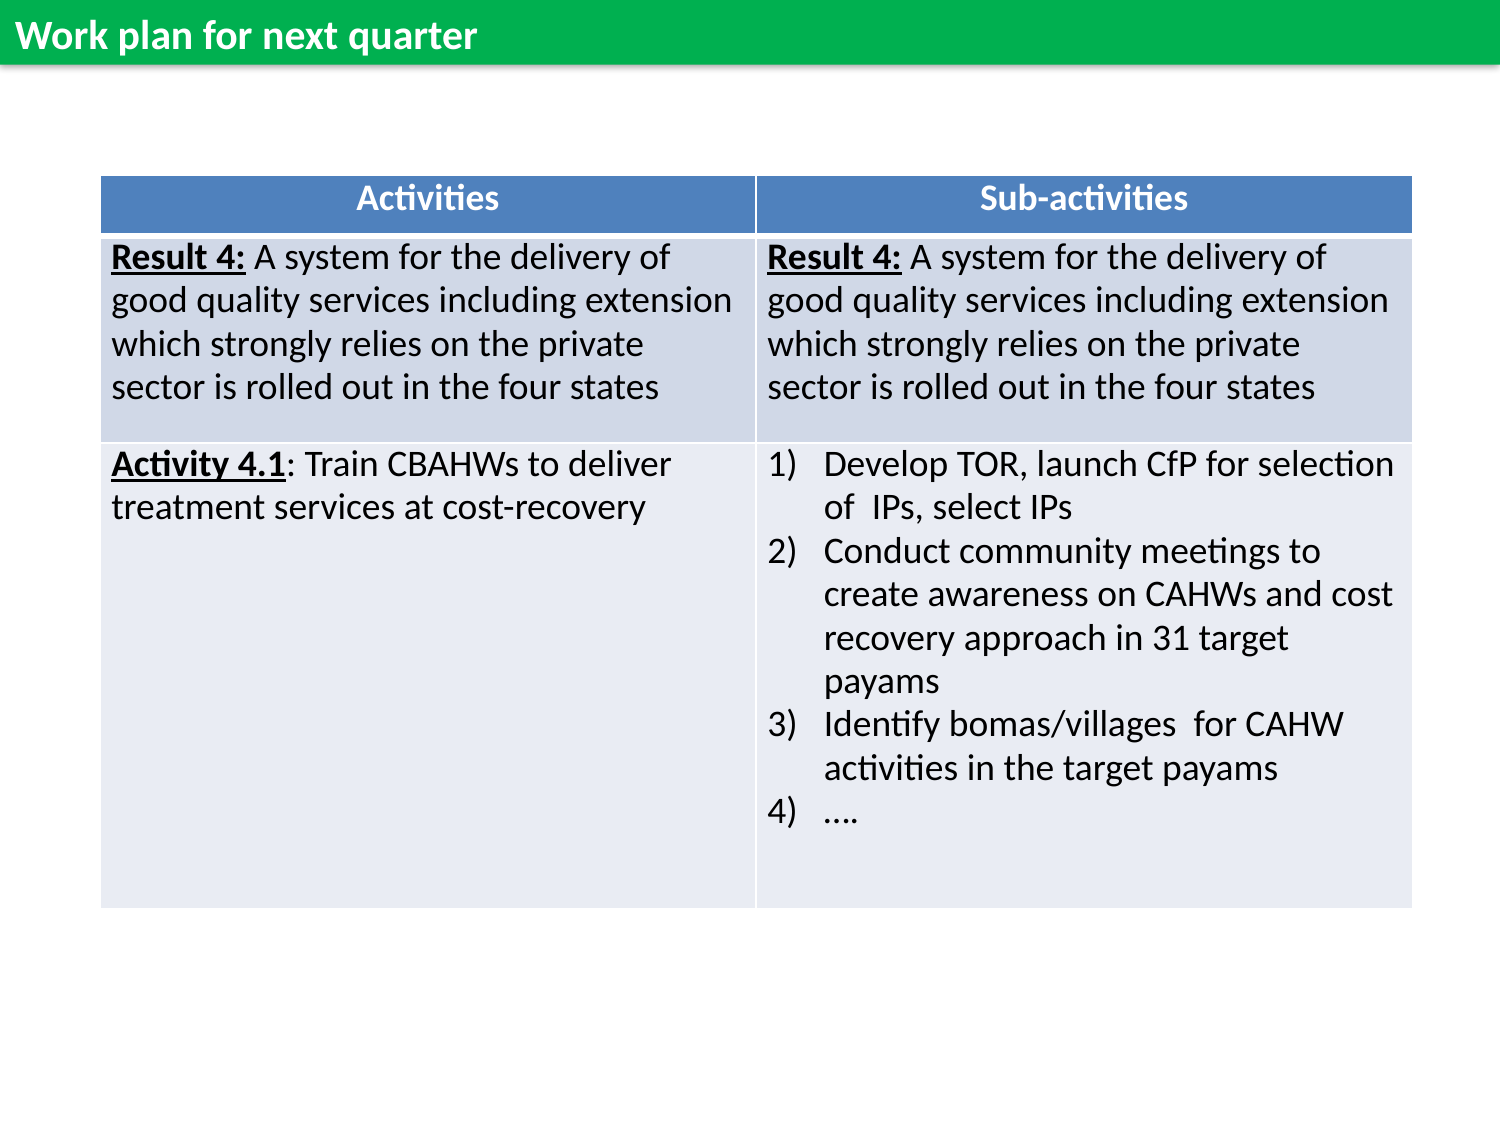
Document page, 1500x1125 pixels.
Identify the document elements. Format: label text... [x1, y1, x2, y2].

table_cell Activity 4.1: Train CBAHWs to deliver treatment services at cost-recovery [101, 444, 755, 908]
table_cell Develop TOR, launch CfP for selection of IPs, select IPs Conduct community meetings to create awareness on CAHWs and cost recovery approach in 31 target payams Identify bomas/villages for CAHW activities in the target payams …. [757, 444, 1412, 908]
table_header Sub-activities [757, 176, 1412, 233]
table_header Activities [101, 176, 755, 233]
table_cell Result 4: A system for the delivery of good quality services including extension which strongly relies on the private sector is rolled out in the four states [757, 239, 1412, 442]
table_cell Result 4: A system for the delivery of good quality services including extension which strongly relies on the private sector is rolled out in the four states [101, 239, 755, 442]
text_box Work plan for next quarter [0, 0, 1500, 65]
